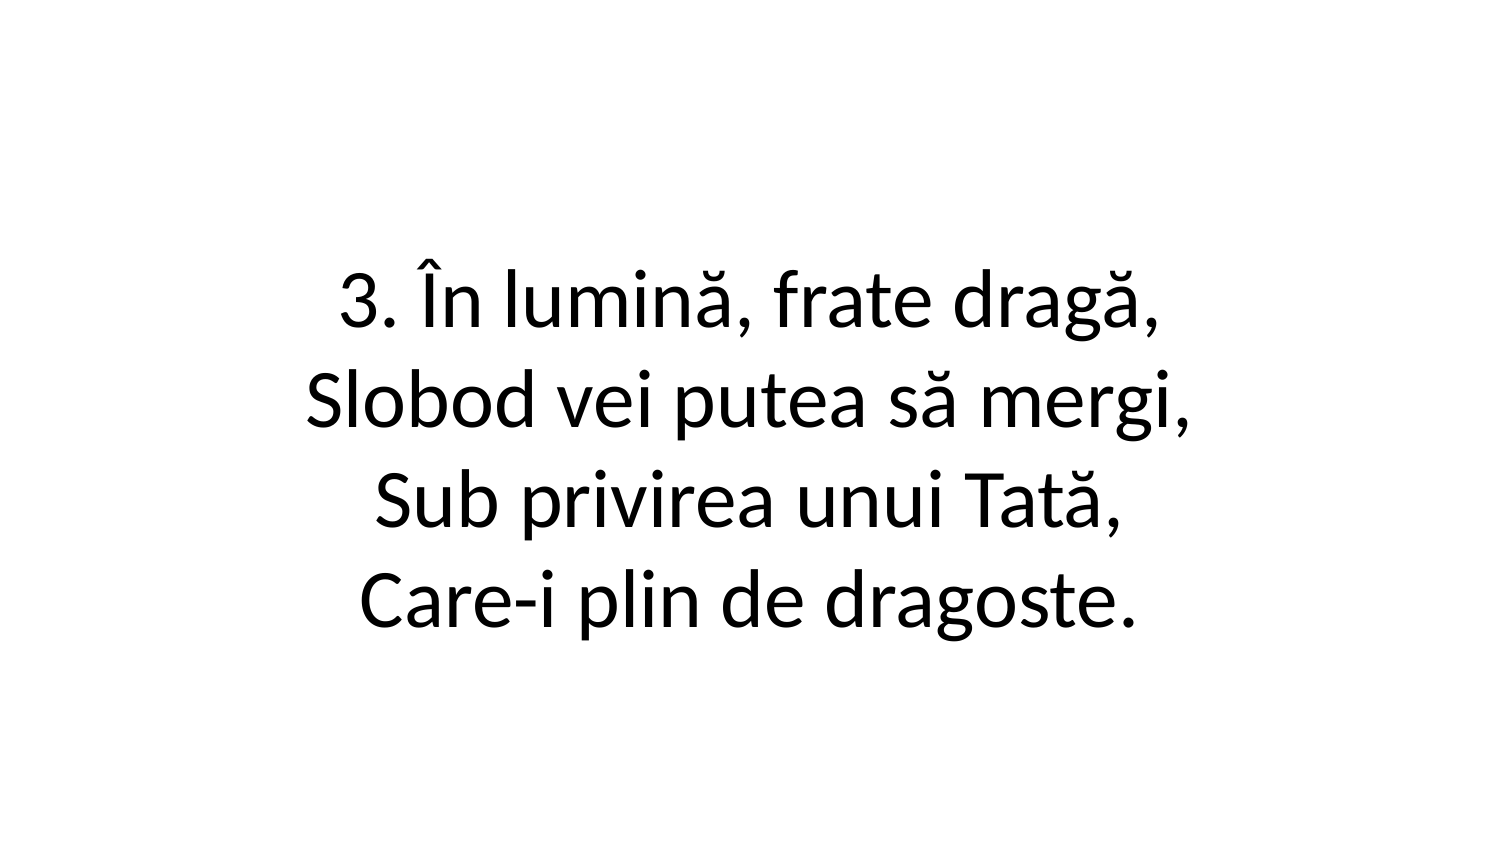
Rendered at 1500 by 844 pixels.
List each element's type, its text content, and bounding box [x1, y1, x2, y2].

text_box 3. În lumină, frate dragă, Slobod vei putea să mergi, Sub privirea unui Tată, Care-i plin de dragoste. [290, 192, 1210, 652]
